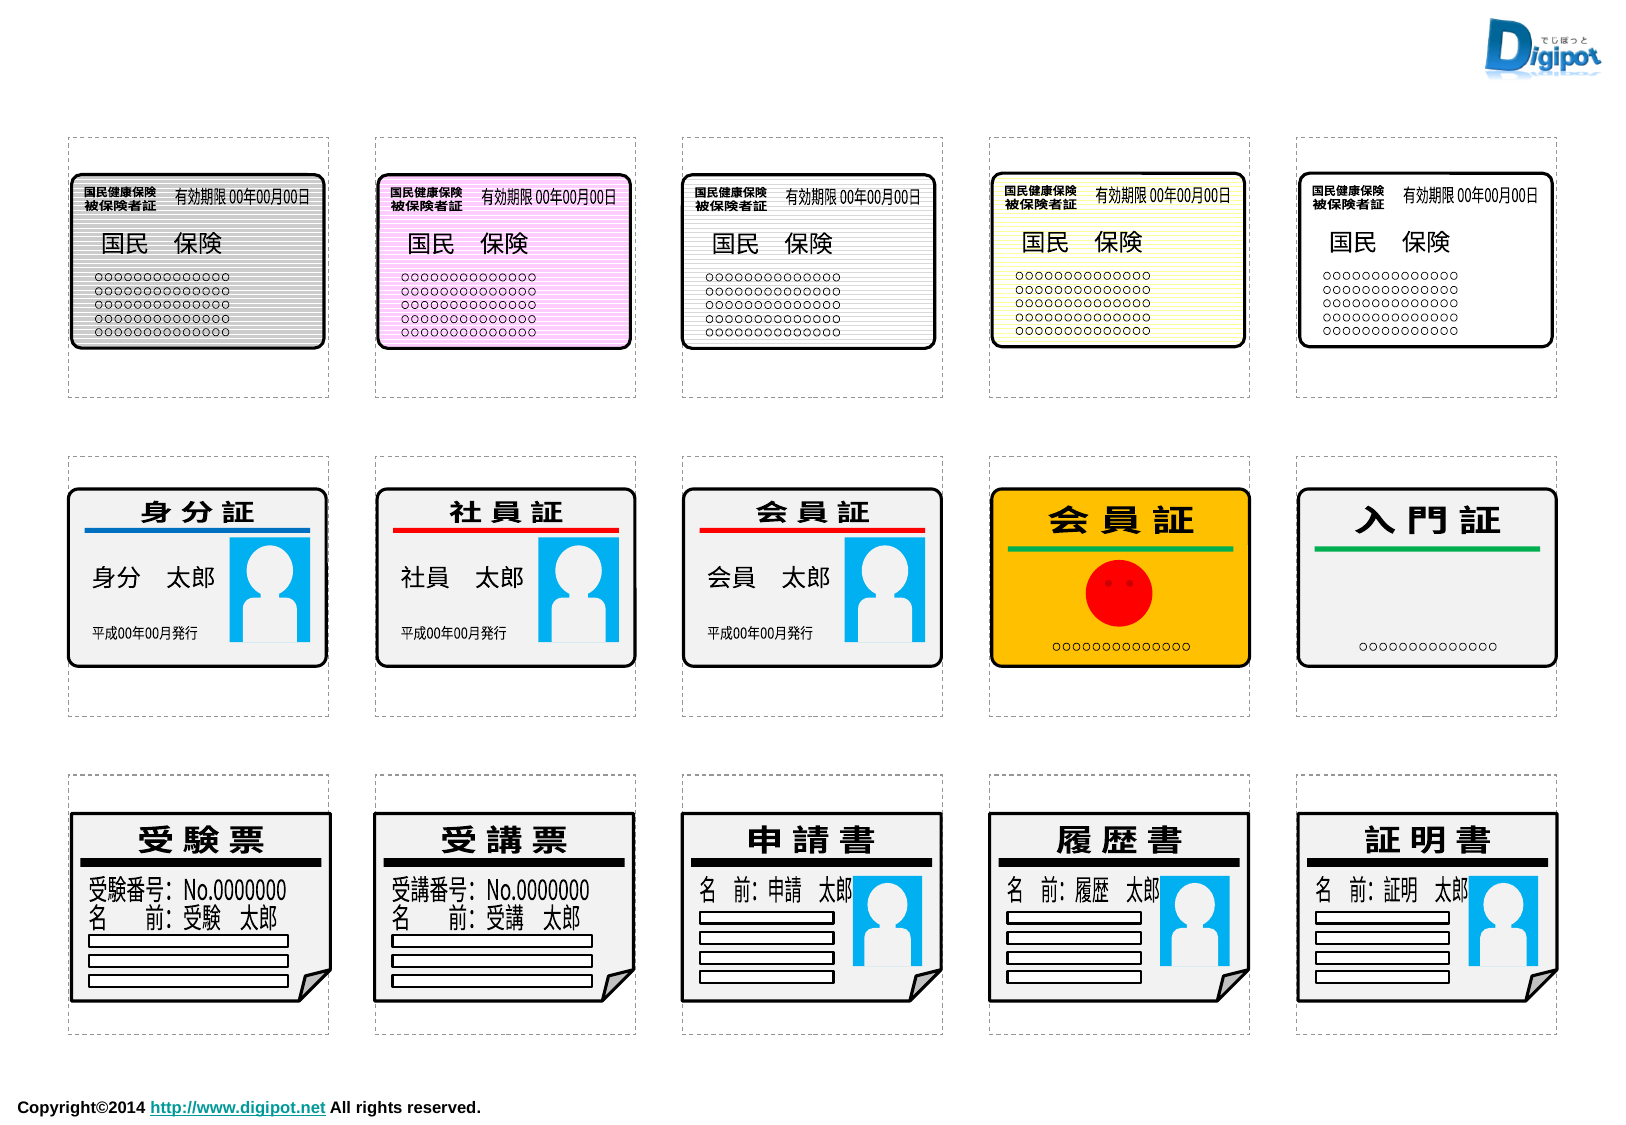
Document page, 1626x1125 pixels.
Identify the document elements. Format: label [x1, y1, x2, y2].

text_box [374, 813, 634, 1002]
text_box [68, 488, 327, 667]
text_box [71, 174, 325, 349]
text_box [1298, 488, 1557, 667]
text_box [682, 174, 935, 349]
text_box [377, 174, 631, 349]
text_box [1299, 172, 1553, 347]
picture [1485, 18, 1602, 82]
text_box [683, 488, 942, 667]
text_box [989, 813, 1249, 1002]
text_box [991, 172, 1245, 347]
text_box [991, 488, 1250, 667]
text_box [376, 488, 636, 667]
text_box [71, 813, 331, 1002]
text_box [1297, 813, 1558, 1002]
text_box [681, 813, 942, 1002]
